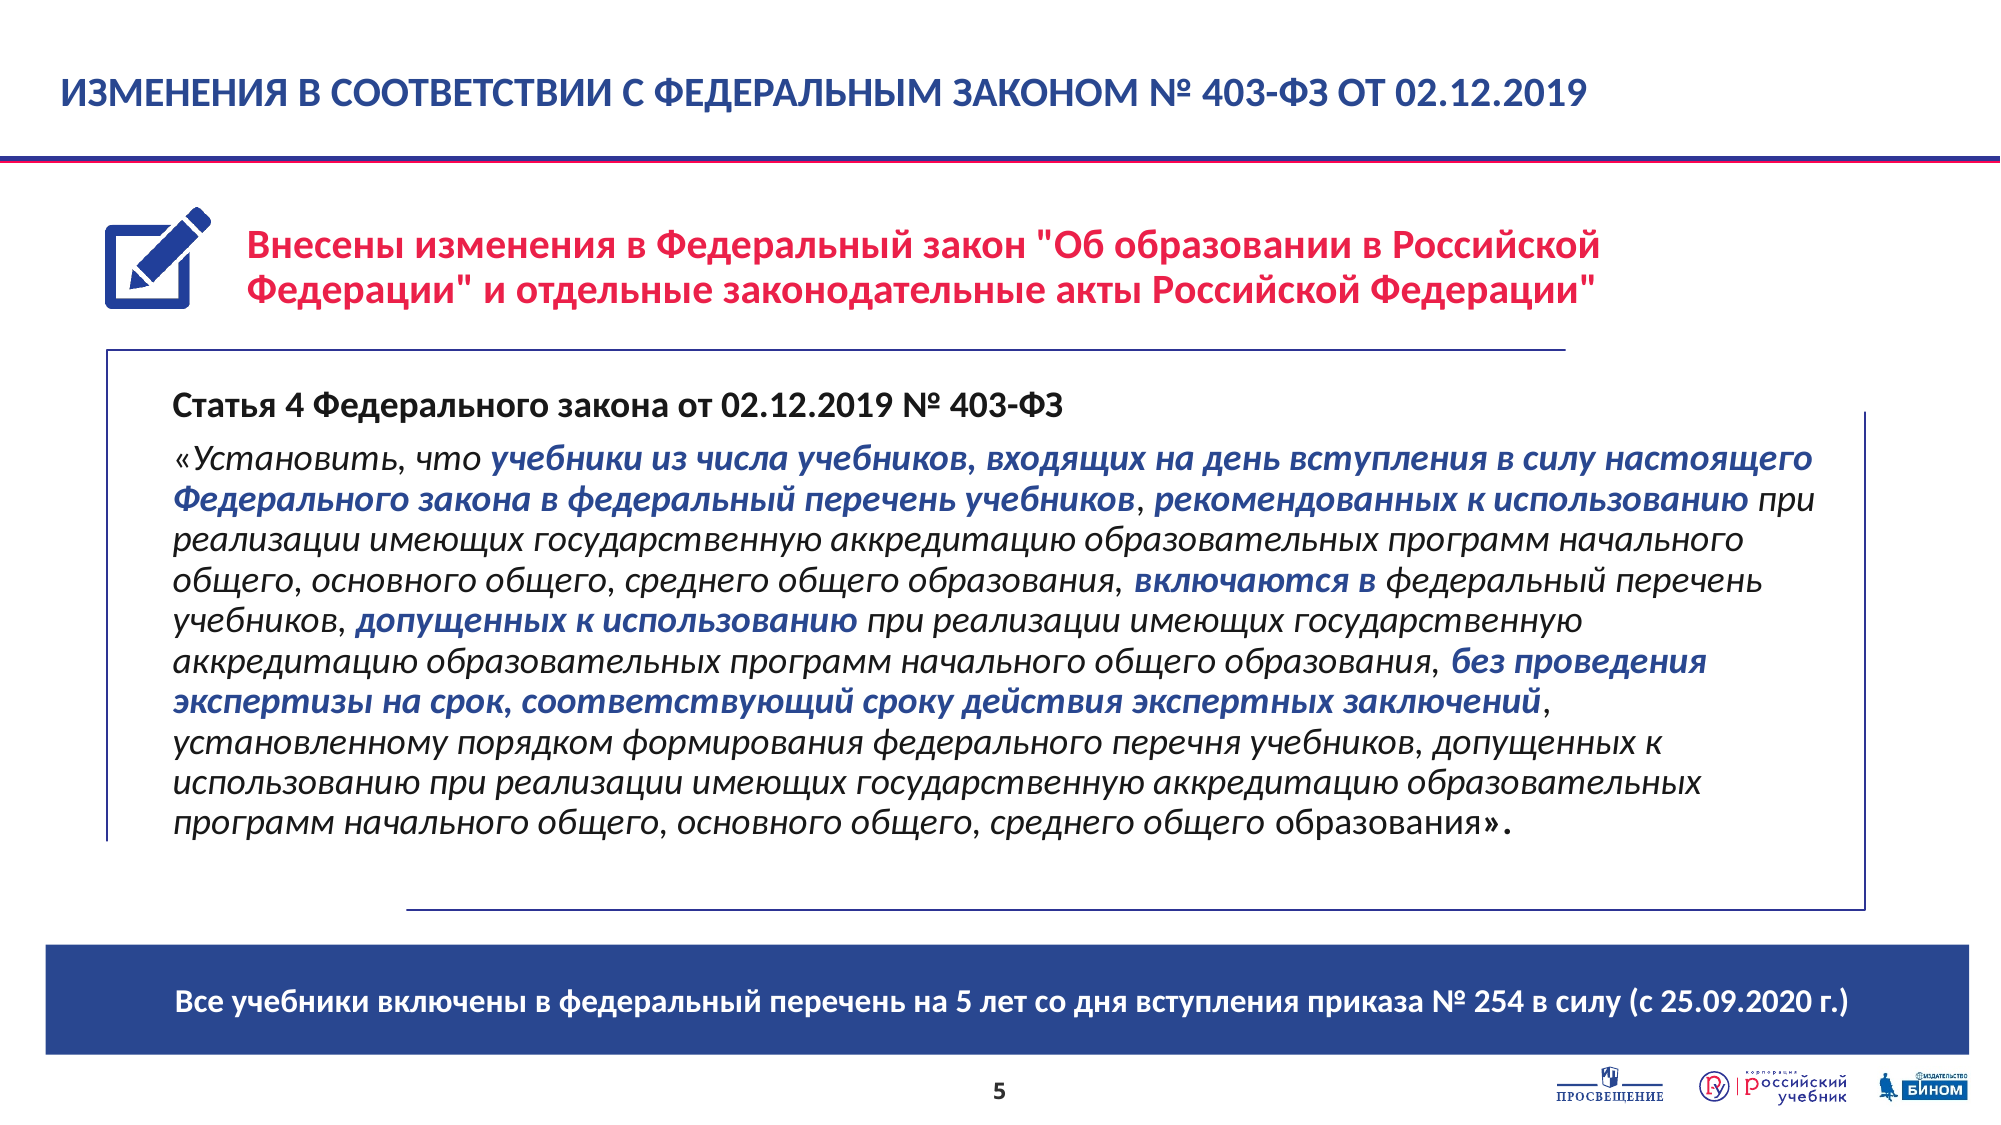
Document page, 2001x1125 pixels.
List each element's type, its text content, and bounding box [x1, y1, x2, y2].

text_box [85, 331, 1887, 922]
text_box ИЗМЕНЕНИЯ В СООТВЕТСТВИИ С ФЕДЕРАЛЬНЫМ ЗАКОНОМ № 403-ФЗ ОТ 02.12.2019 [45, 57, 2000, 122]
text_box Внесены изменения в Федеральный закон "Об образовании в Российской Федерации" и отдельные законодательные акты Российской Федерации" [245, 226, 1810, 309]
picture [104, 207, 211, 309]
text_box [31, 7, 1970, 159]
picture [1877, 1066, 1971, 1107]
text_box Все учебники включены в федеральный перечень на 5 лет со дня вступления приказа № 254 в силу (с 25.09.2020 г.) [43, 942, 1971, 1057]
